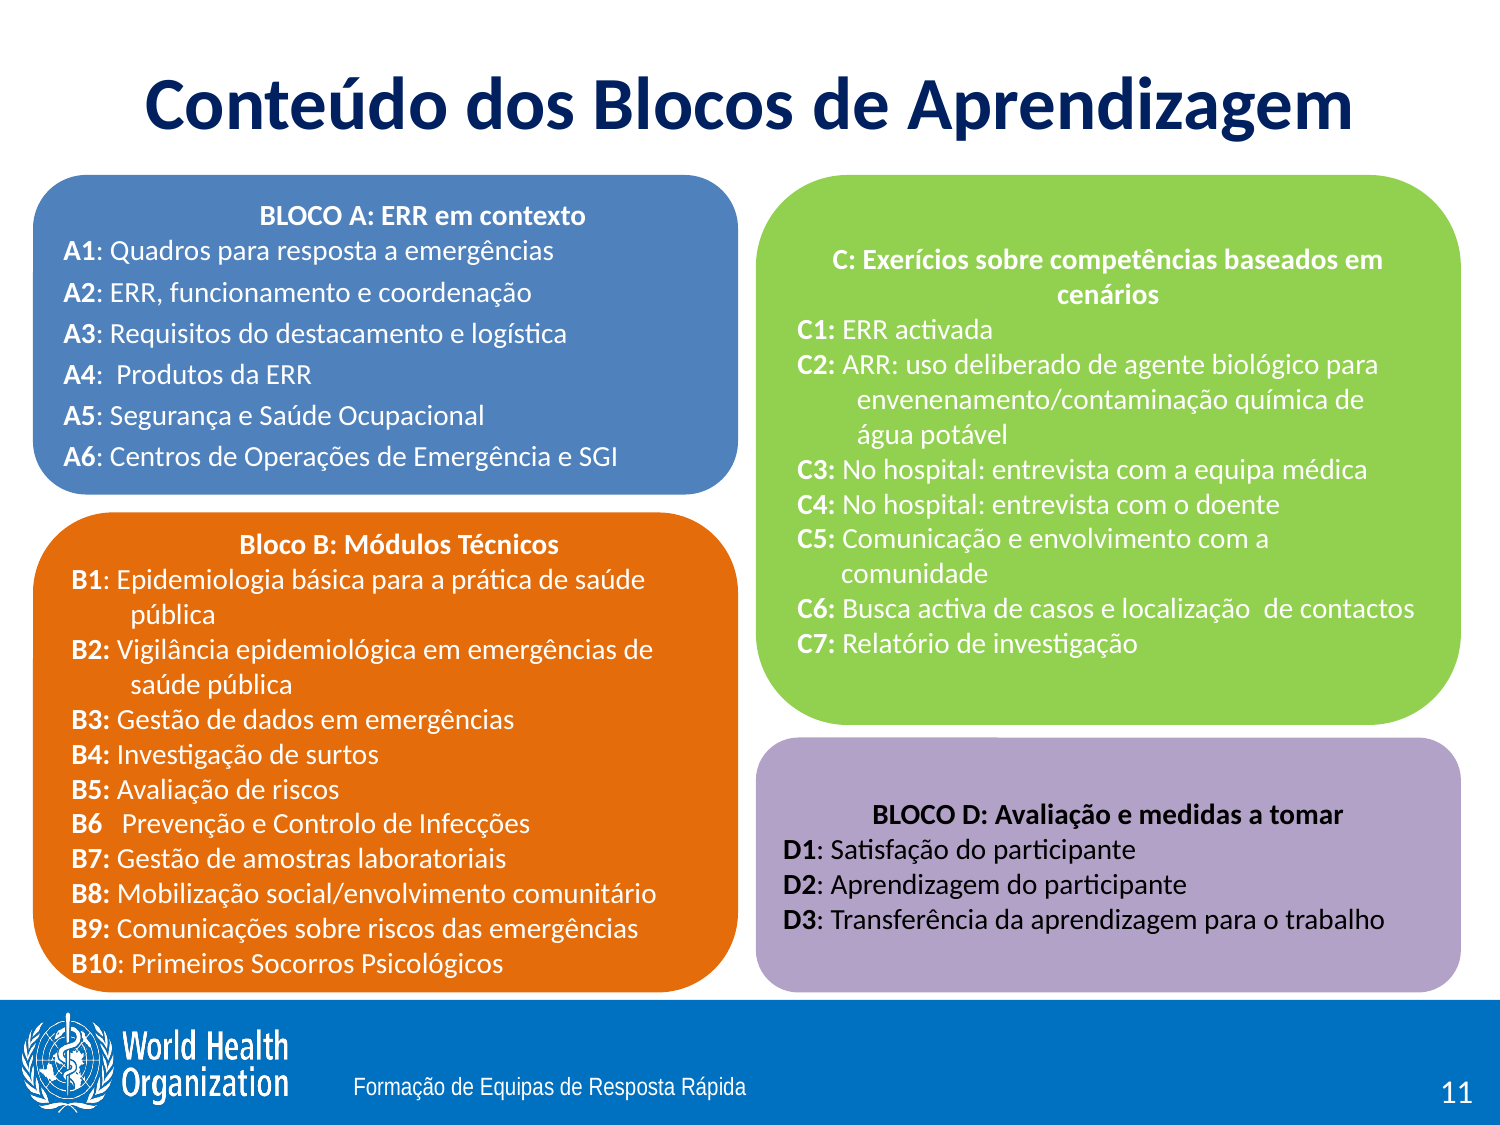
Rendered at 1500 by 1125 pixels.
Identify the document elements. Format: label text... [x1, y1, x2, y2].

text_box BLOCO A: ERR em contexto A1: Quadros para resposta a emergências A2: ERR, funcionamento e coordenação A3: Requisitos do destacamento e logística A4: Produtos da ERR A5: Segurança e Saúde Ocupacional A6: Centros de Operações de Emergência e SGI [30, 172, 741, 497]
title Conteúdo dos Blocos de Aprendizagem [50, 50, 1450, 150]
text_box BLOCO D: Avaliação e medidas a tomar D1: Satisfação do participante D2: Aprendizagem do participante D3: Transferência da aprendizagem para o trabalho [753, 735, 1464, 995]
text_box Bloco B: Módulos Técnicos B1: Epidemiologia básica para a prática de saúde pública B2: Vigilância epidemiológica em emergências de saúde pública B3: Gestão de dados em emergências B4: Investigação de surtos B5: Avaliação de riscos B6 Prevenção e Controlo de Infecções B7: Gestão de amostras laboratoriais B8: Mobilização social/envolvimento comunitário B9: Comunicações sobre riscos das emergências B10: Primeiros Socorros Psicológicos [30, 510, 741, 995]
picture [21, 1012, 288, 1113]
text_box C: Exerícios sobre competências baseados em cenários C1: ERR activada C2: ARR: uso deliberado de agente biológico para envenenamento/contaminação química de água potável C3: No hospital: entrevista com a equipa médica C4: No hospital: entrevista com o doente C5: Comunicação e envolvimento com a comunidade C6: Busca activa de casos e localização de contactos C7: Relatório de investigação [753, 172, 1464, 728]
